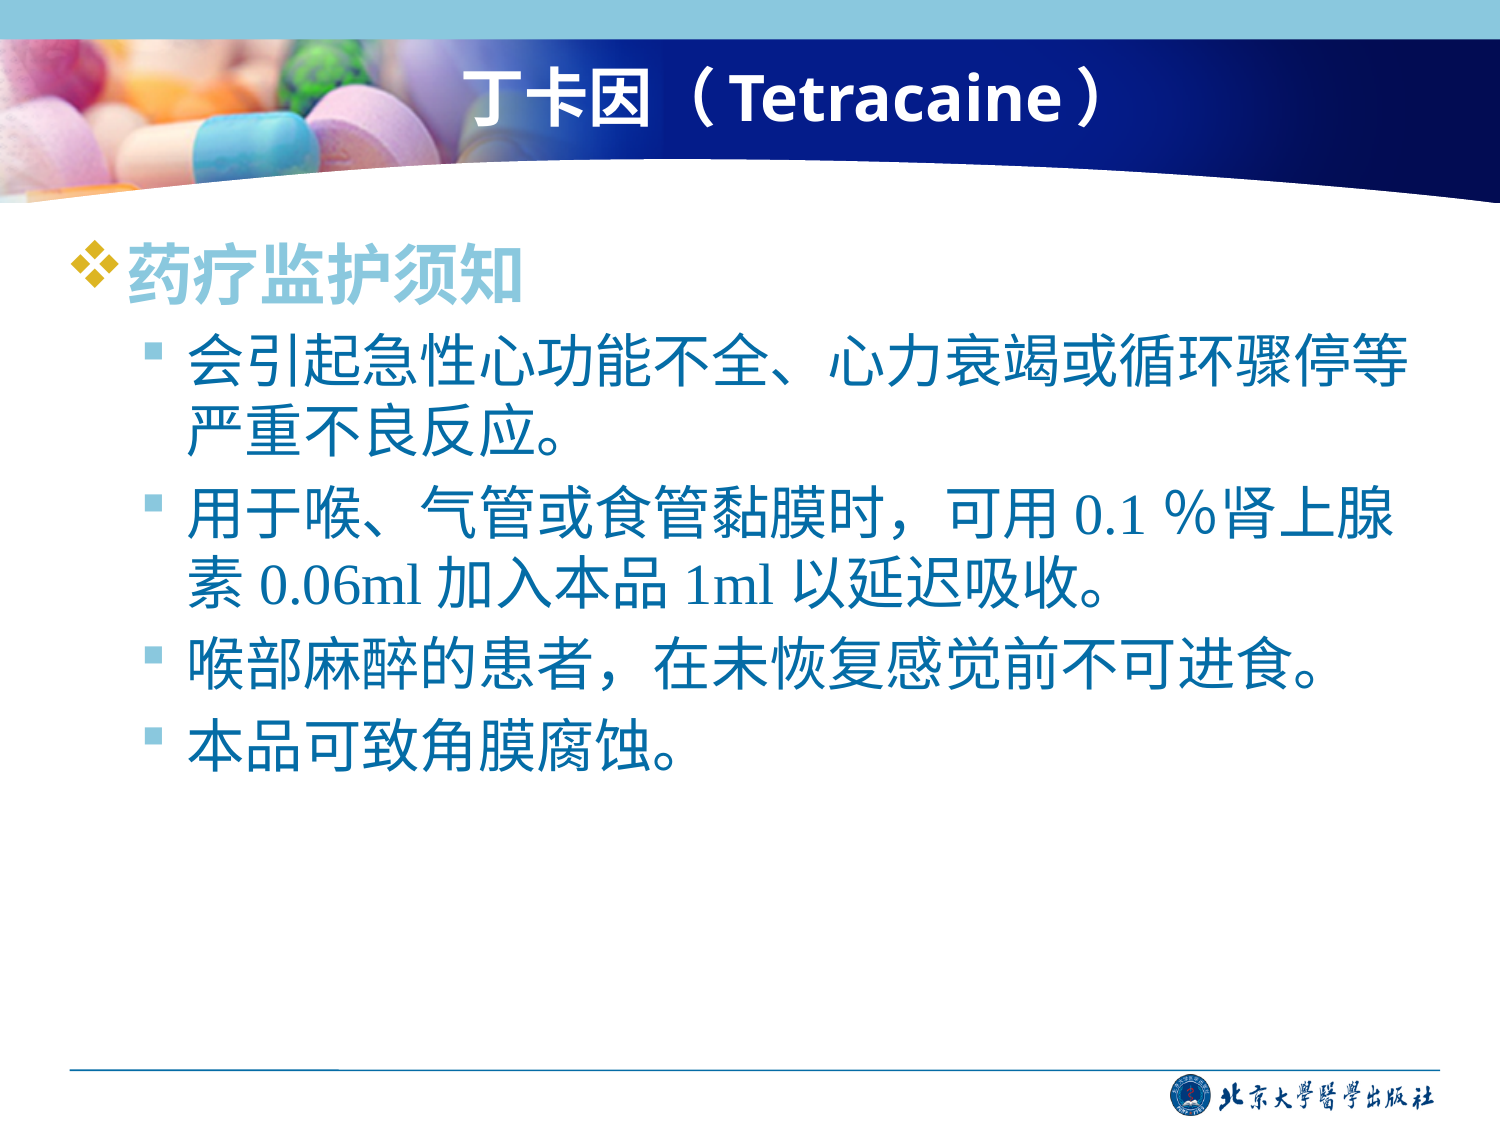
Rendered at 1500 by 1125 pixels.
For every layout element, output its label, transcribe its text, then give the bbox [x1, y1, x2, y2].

list 药疗监护须知 会引起急性心功能不全、心力衰竭或循环骤停等严重不良反应。 用于喉、气管或食管黏膜时，可用0.1％肾上腺素0.06ml加入本品1ml以延迟吸收。 喉部麻醉的患者，在未恢复感觉前不可进食。 本品可致角膜腐蚀。 [49, 224, 1463, 1026]
picture [0, 40, 1500, 203]
title 丁卡因（Tetracaine） [137, 49, 1463, 143]
picture [1170, 1074, 1436, 1118]
